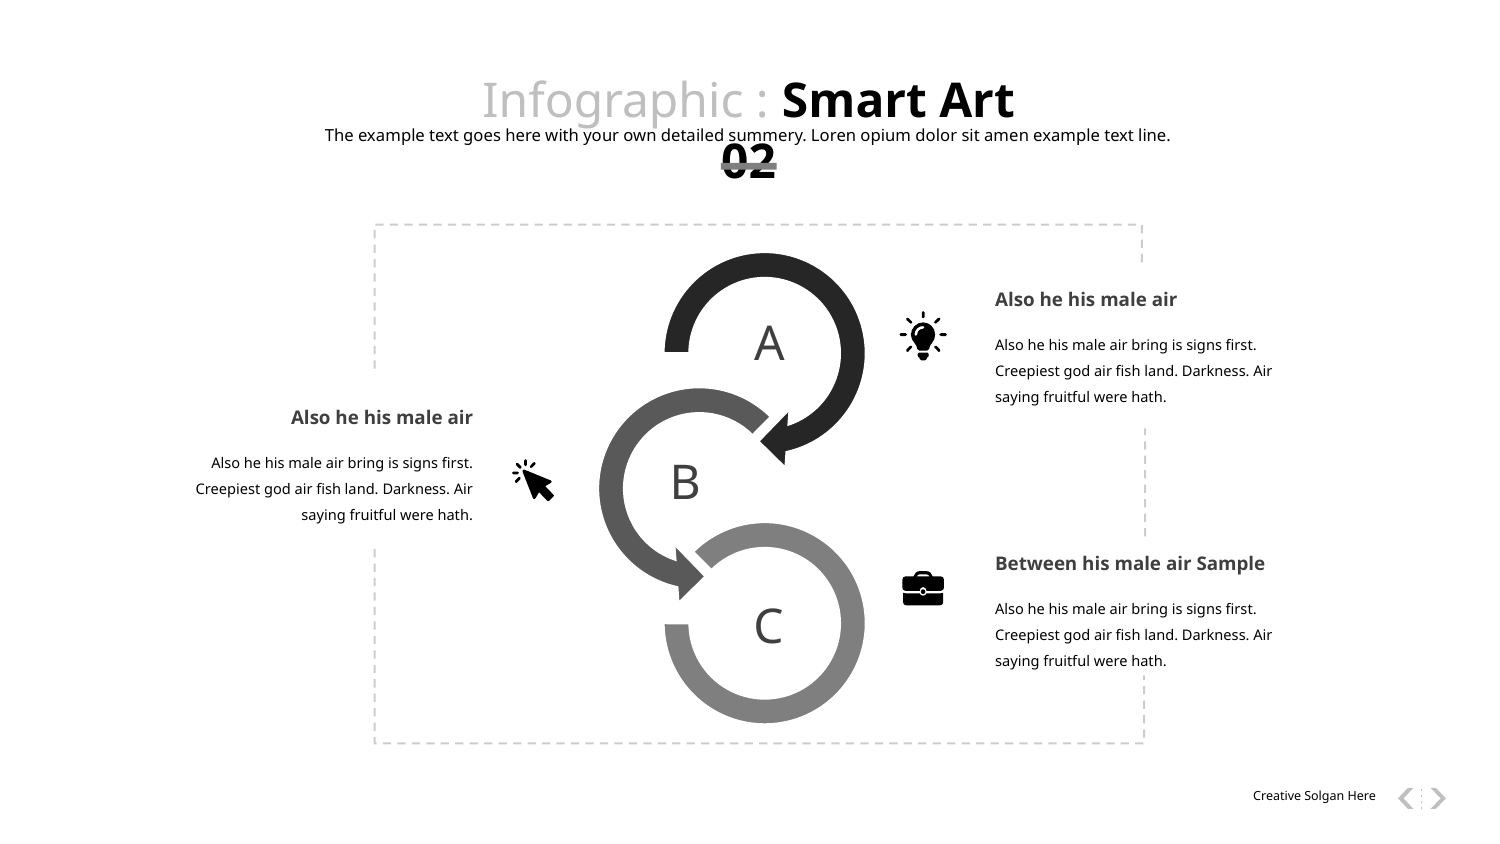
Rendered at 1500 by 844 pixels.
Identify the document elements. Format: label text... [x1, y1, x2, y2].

text_box [934, 345, 941, 352]
text_box [910, 322, 936, 351]
text_box [934, 317, 941, 324]
text_box [720, 162, 777, 170]
text_box Also he his male air bring is signs first. Creepiest god air fish land. Darkness. Air saying fruitful were hath. [983, 585, 1293, 674]
text_box [516, 463, 554, 502]
text_box Also he his male air [983, 281, 1293, 316]
text_box [374, 549, 1145, 744]
text_box [906, 345, 913, 352]
text_box Also he his male air bring is signs first. Creepiest god air fish land. Darkness. Air saying fruitful were hath. [175, 439, 485, 528]
text_box [917, 352, 929, 361]
text_box The example text goes here with your own detailed summery. Loren opium dolor sit amen example text line. [290, 120, 1207, 151]
text_box [374, 224, 1142, 373]
text_box Infographic : Smart Art 02 [444, 60, 1054, 120]
text_box [902, 571, 944, 606]
text_box Between his male air Sample [983, 546, 1293, 581]
text_box Also he his male air [175, 400, 485, 435]
text_box Also he his male air bring is signs first. Creepiest god air fish land. Darkness. Air saying fruitful were hath. [983, 321, 1293, 410]
text_box [906, 317, 913, 324]
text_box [581, 235, 883, 725]
